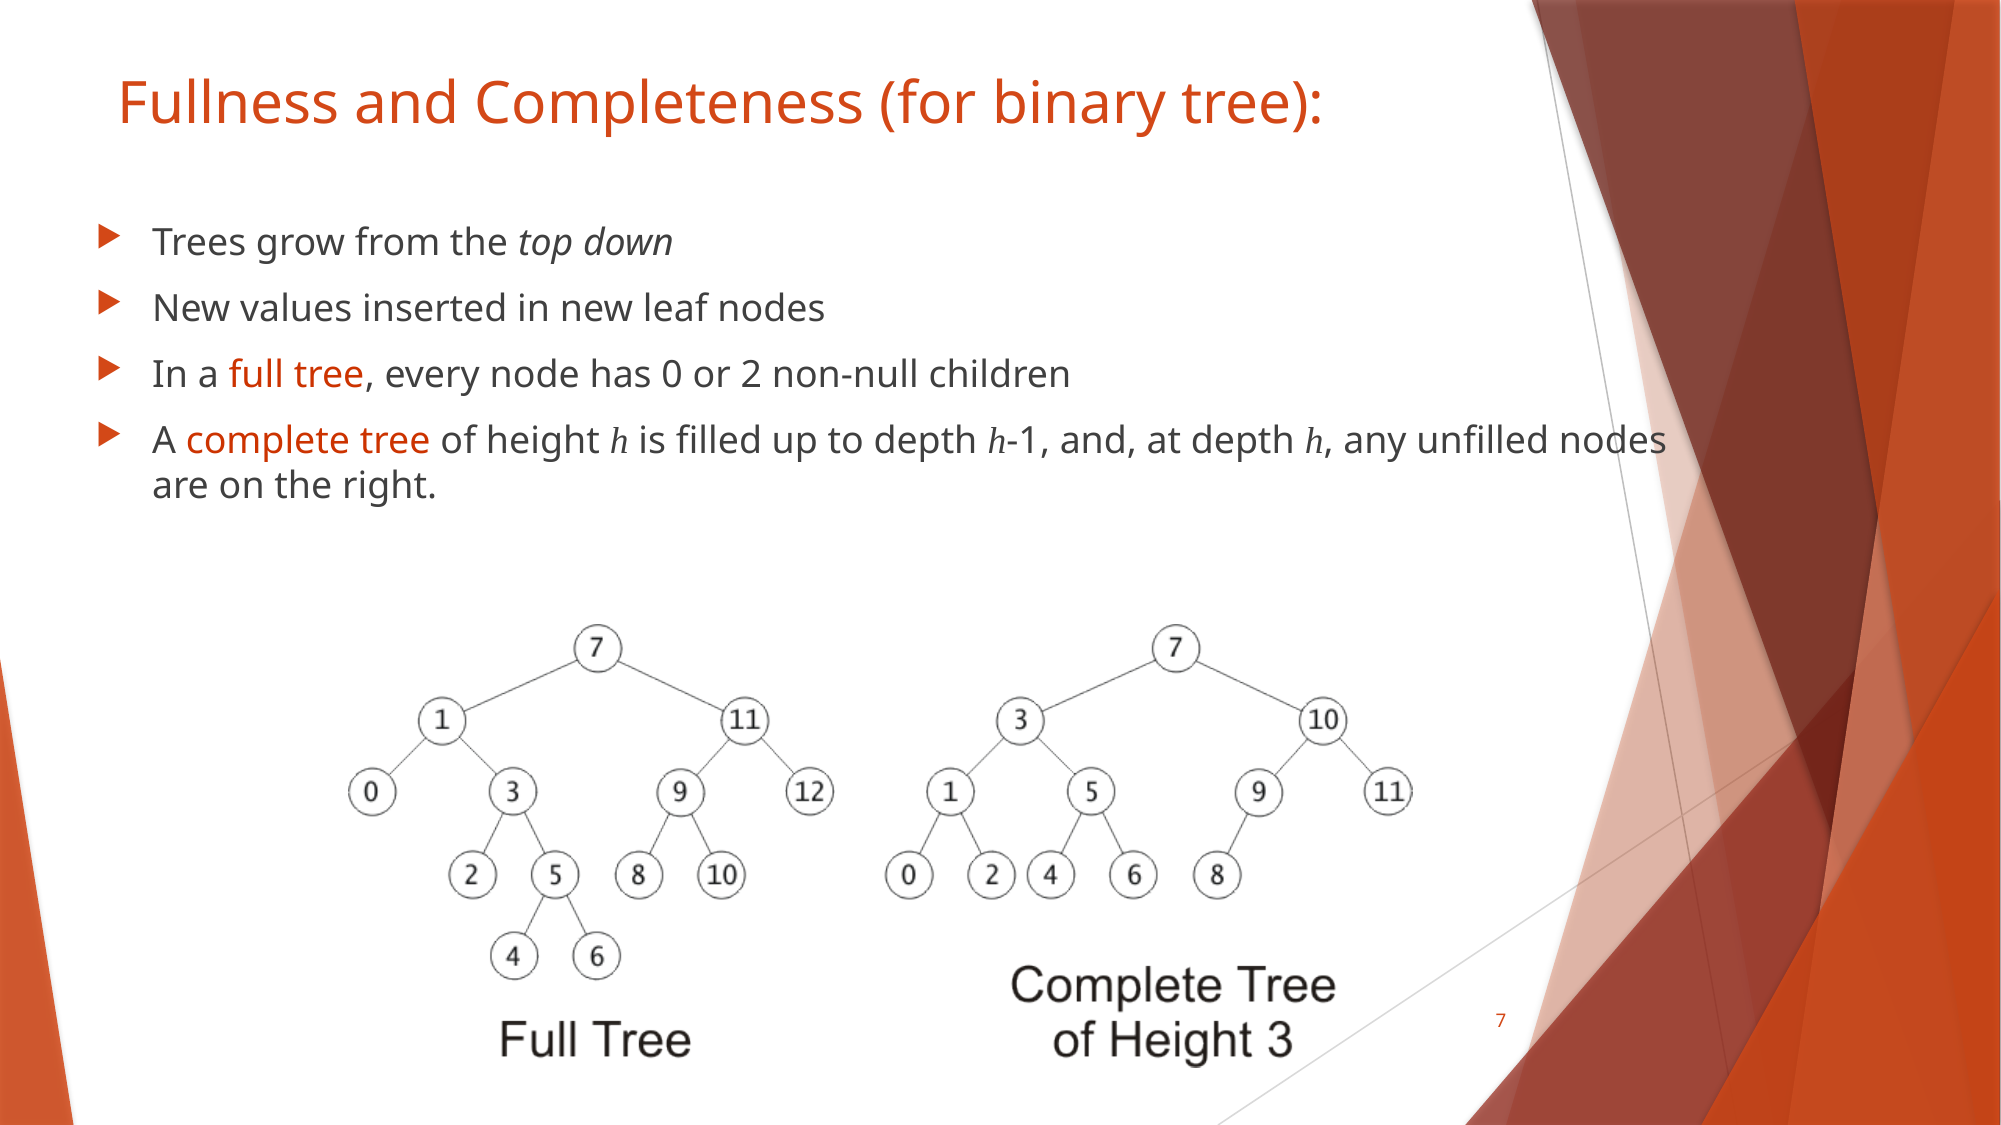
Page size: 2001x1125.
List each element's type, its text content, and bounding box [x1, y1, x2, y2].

picture [347, 624, 1414, 1068]
slide_number 7 [1417, 991, 1522, 1051]
text_box Fullness and Completeness (for binary tree): [102, 57, 1514, 183]
list Trees grow from the top down New values inserted in new leaf nodes In a full tree, every node has 0 or 2 non-null children A complete tree of height h is filled up to depth h-1, and, at depth h, any unfilled nodes are on the right. [80, 210, 1707, 1054]
